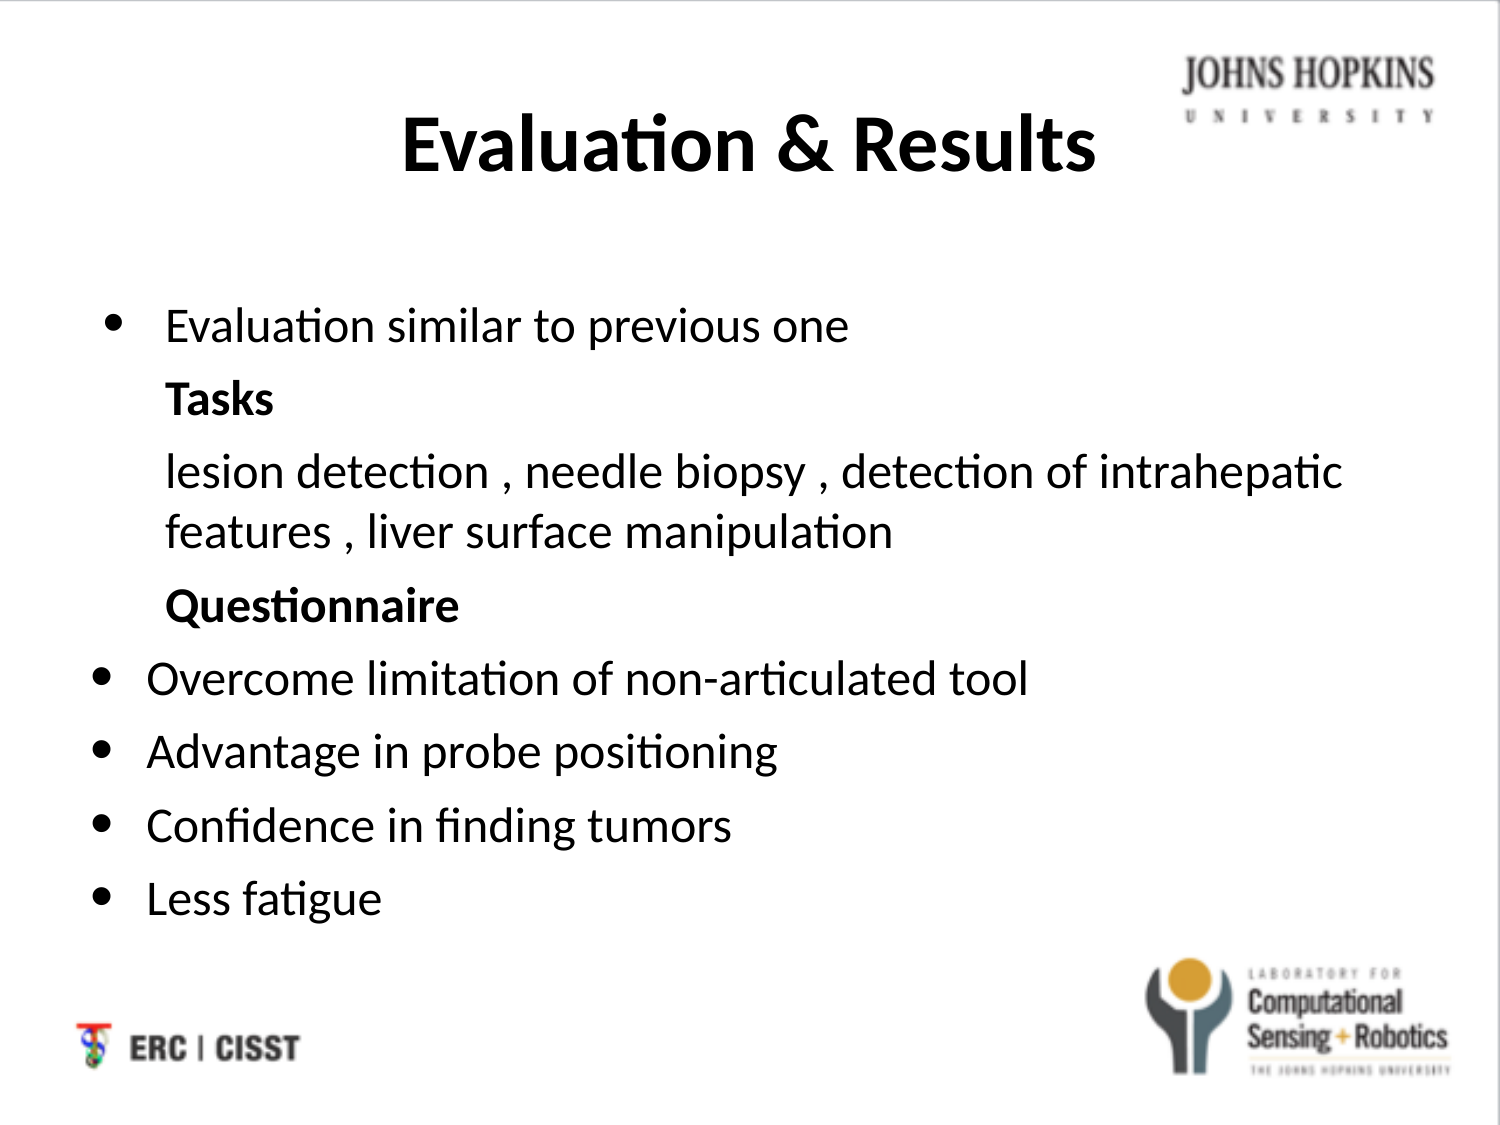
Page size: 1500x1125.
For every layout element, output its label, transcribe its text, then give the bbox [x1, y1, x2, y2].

list Evaluation similar to previous one Tasks lesion detection , needle biopsy , detection of intrahepatic features , liver surface manipulation Questionnaire Overcome limitation of non-articulated tool Advantage in probe positioning Confidence in finding tumors Less fatigue [75, 191, 1425, 934]
picture [0, 0, 1500, 1125]
title Evaluation & Results [75, 45, 1425, 191]
